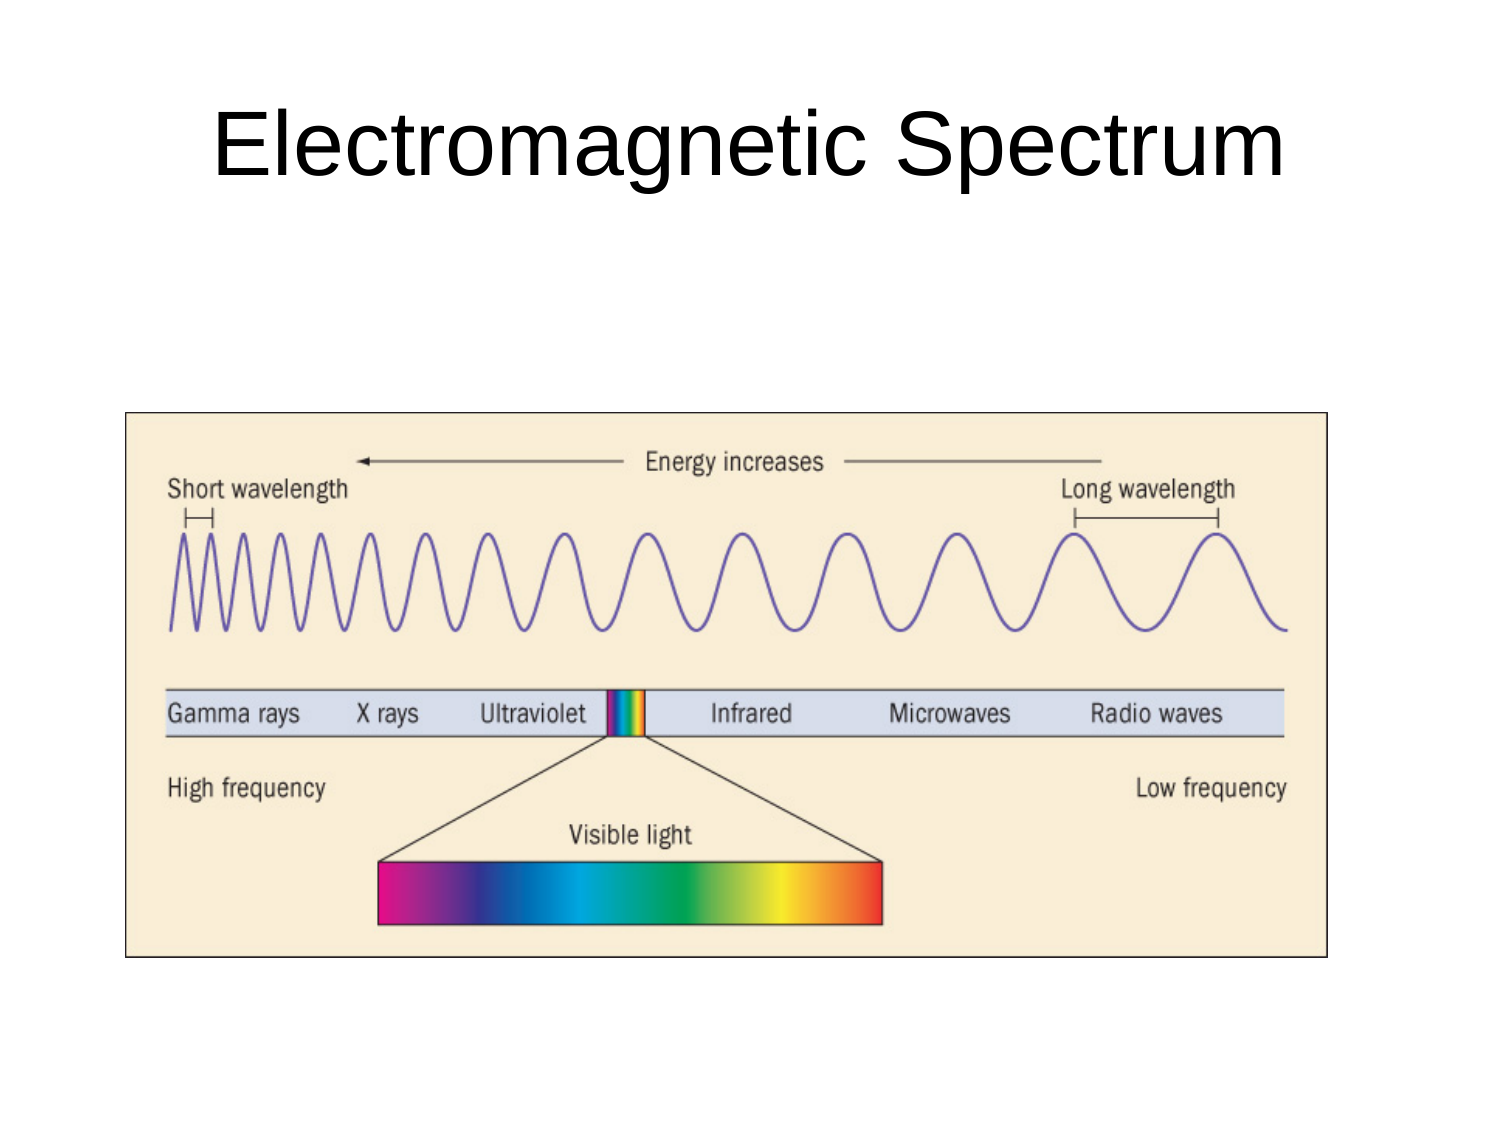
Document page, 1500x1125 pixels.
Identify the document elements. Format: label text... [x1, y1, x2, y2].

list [124, 412, 1328, 959]
title Electromagnetic Spectrum [75, 45, 1425, 233]
